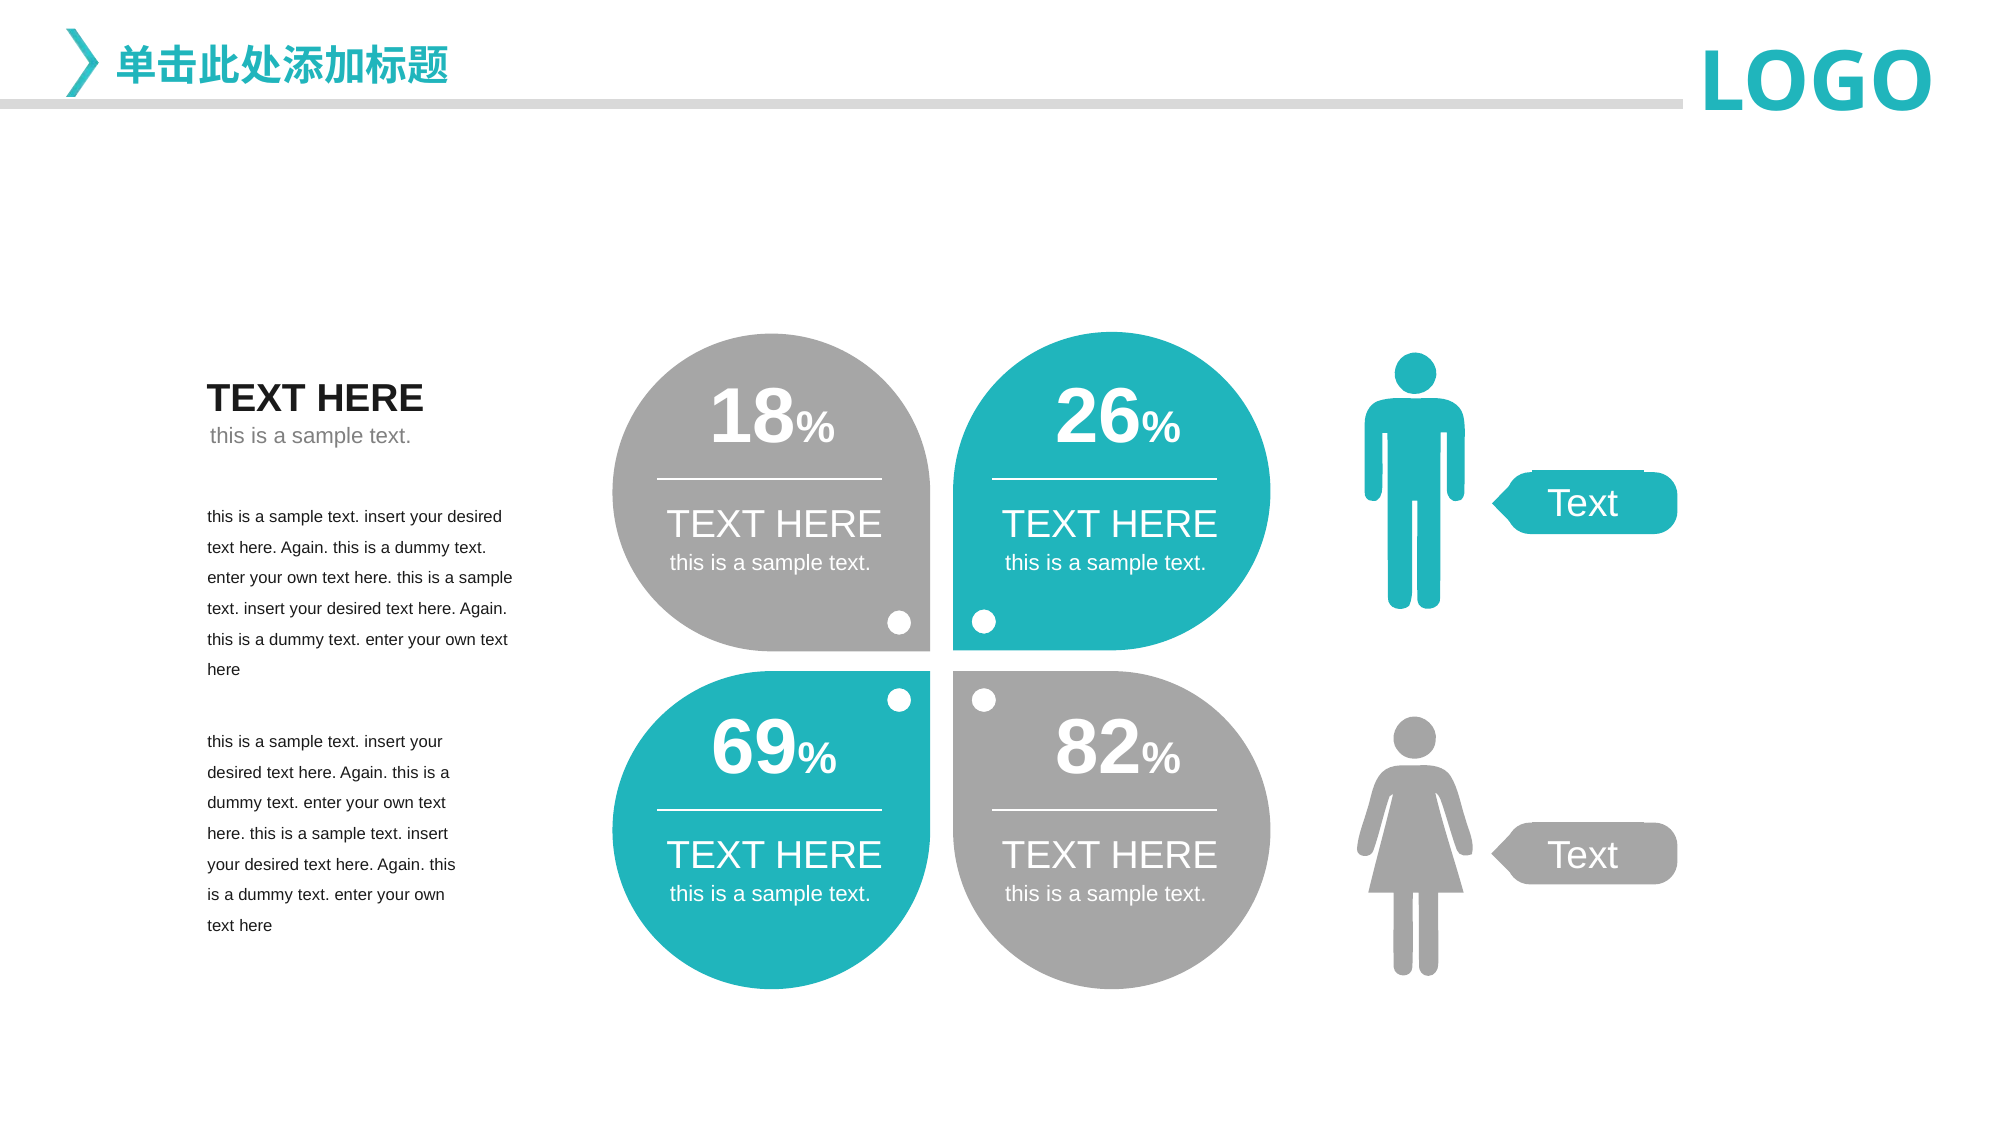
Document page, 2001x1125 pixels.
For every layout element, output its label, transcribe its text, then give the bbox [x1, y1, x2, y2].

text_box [1356, 713, 1475, 979]
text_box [984, 810, 1236, 914]
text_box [1491, 822, 1678, 885]
text_box 82% [1040, 688, 1197, 797]
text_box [65, 28, 99, 98]
text_box 26% [1040, 357, 1197, 466]
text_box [1364, 348, 1465, 614]
text_box LOGO [1683, 19, 2000, 135]
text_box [984, 479, 1236, 583]
text_box 18% [694, 357, 851, 466]
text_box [1491, 469, 1678, 534]
text_box [953, 671, 1271, 990]
text_box [953, 331, 1271, 651]
text_box [612, 333, 931, 652]
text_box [649, 810, 900, 914]
text_box 单击此处添加标题 [100, 31, 465, 97]
text_box [612, 671, 931, 990]
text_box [649, 479, 900, 583]
text_box 69% [696, 688, 853, 797]
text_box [189, 364, 533, 950]
